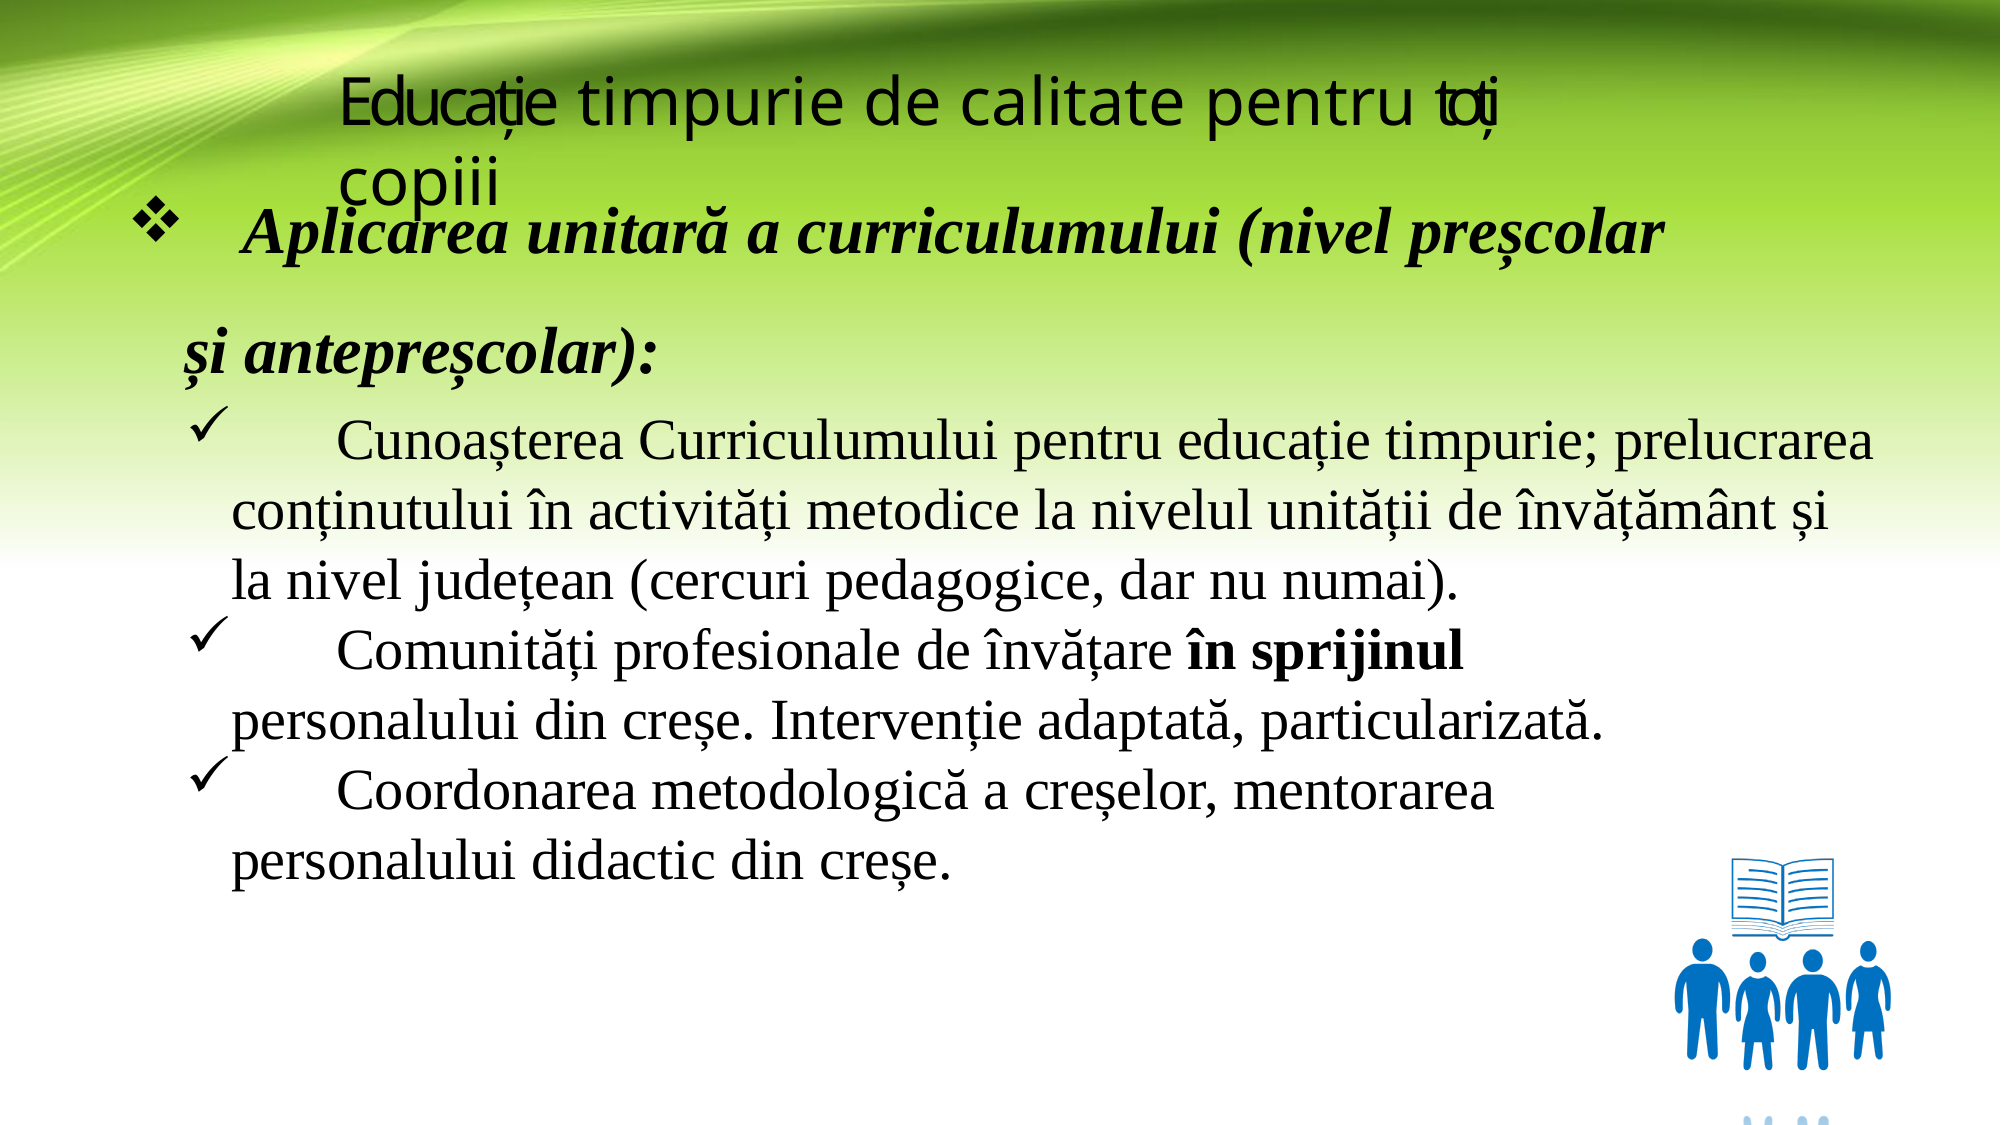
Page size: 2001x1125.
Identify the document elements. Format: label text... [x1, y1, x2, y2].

picture [1660, 1099, 1905, 1125]
title Educație timpurie de calitate pentru toți copiii [335, 56, 1665, 144]
picture [1661, 843, 1903, 1085]
text_box Aplicarea unitară a curriculumului (nivel preșcolar și antepreșcolar): Cunoașterea Curriculumului pentru educație timpurie; prelucrarea conținutului în activități metodice la nivelul unității de învățământ și la nivel județean (cercuri pedagogice, dar nu numai). Comunități profesionale de învățare în sprijinul personalului din creșe. Intervenție adaptată, particularizată. Coordonarea metodologică a creșelor, mentorarea personalului didactic din creșe. [125, 144, 1886, 891]
picture [0, 0, 2000, 567]
